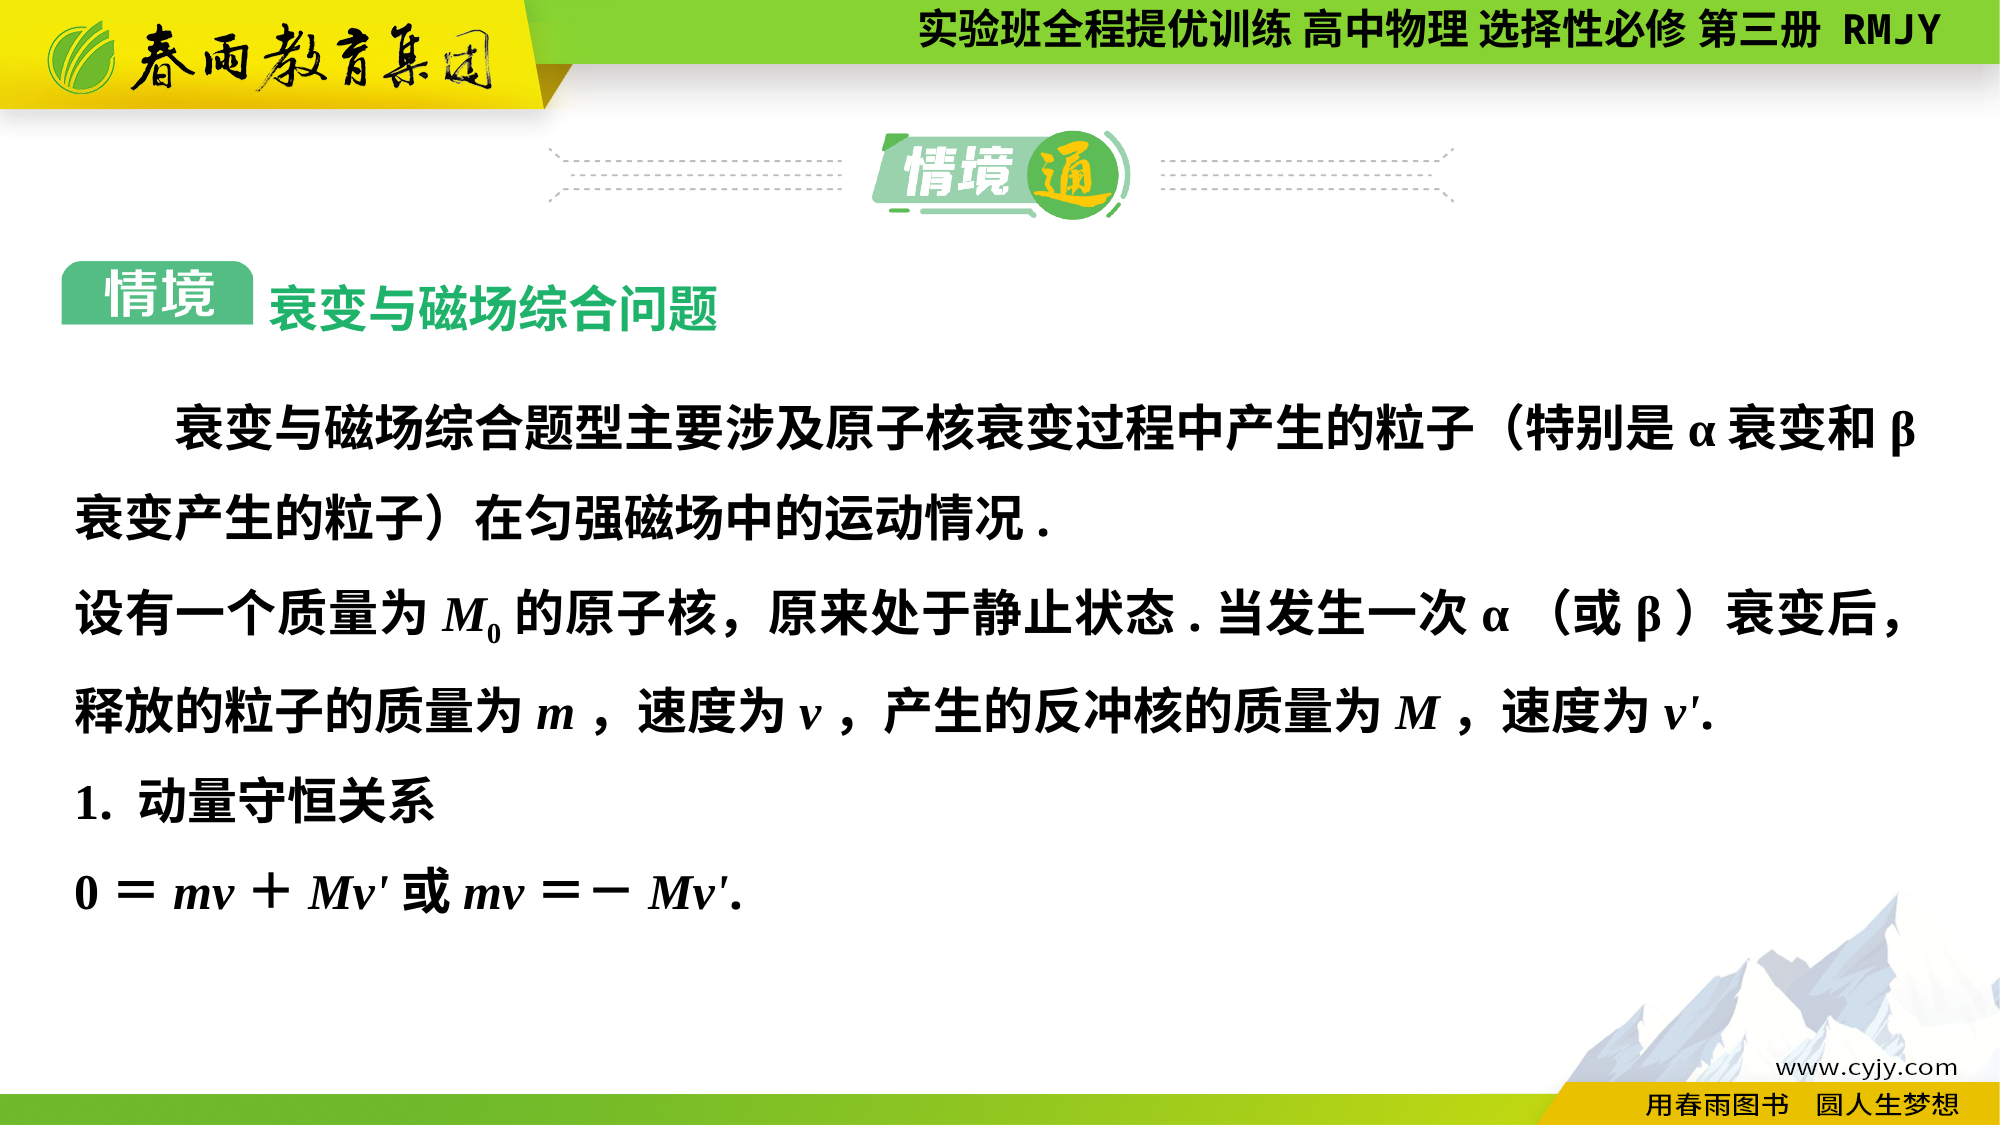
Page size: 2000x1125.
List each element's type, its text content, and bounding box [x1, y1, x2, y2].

list 衰变与磁场综合题型主要涉及原子核衰变过程中产生的粒子（特别是α衰变和β衰变产生的粒子）在匀强磁场中的运动情况. 设有一个质量为M0的原子核，原来处于静止状态.当发生一次α（或β）衰变后，释放的粒子的质量为m，速度为v，产生的反冲核的质量为M，速度为v'. 1. 动量守恒关系 0＝mv＋Mv'或mv＝－Mv'. [59, 359, 1944, 909]
picture [0, 0, 2000, 1125]
text_box 衰变与磁场综合问题 [253, 239, 1944, 345]
